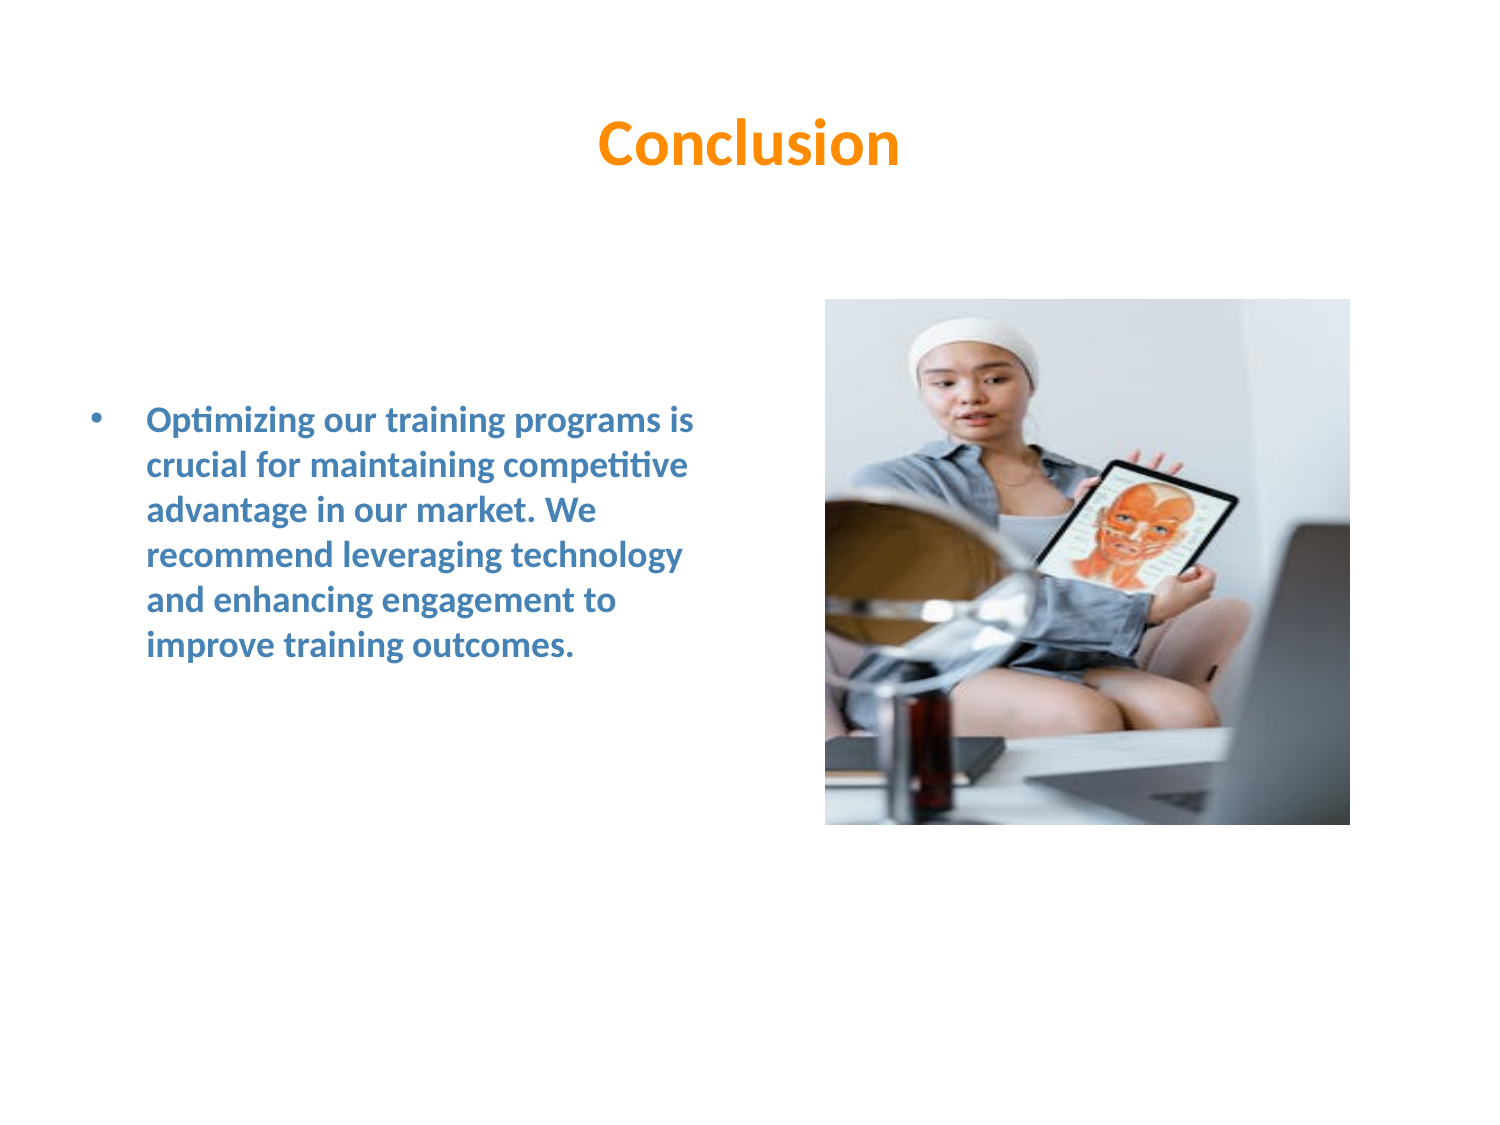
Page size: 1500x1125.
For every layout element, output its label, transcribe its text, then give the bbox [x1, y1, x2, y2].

list Optimizing our training programs is crucial for maintaining competitive advantage in our market. We recommend leveraging technology and enhancing engagement to improve training outcomes. [75, 299, 750, 900]
title Conclusion [75, 45, 1425, 233]
picture [824, 299, 1351, 826]
